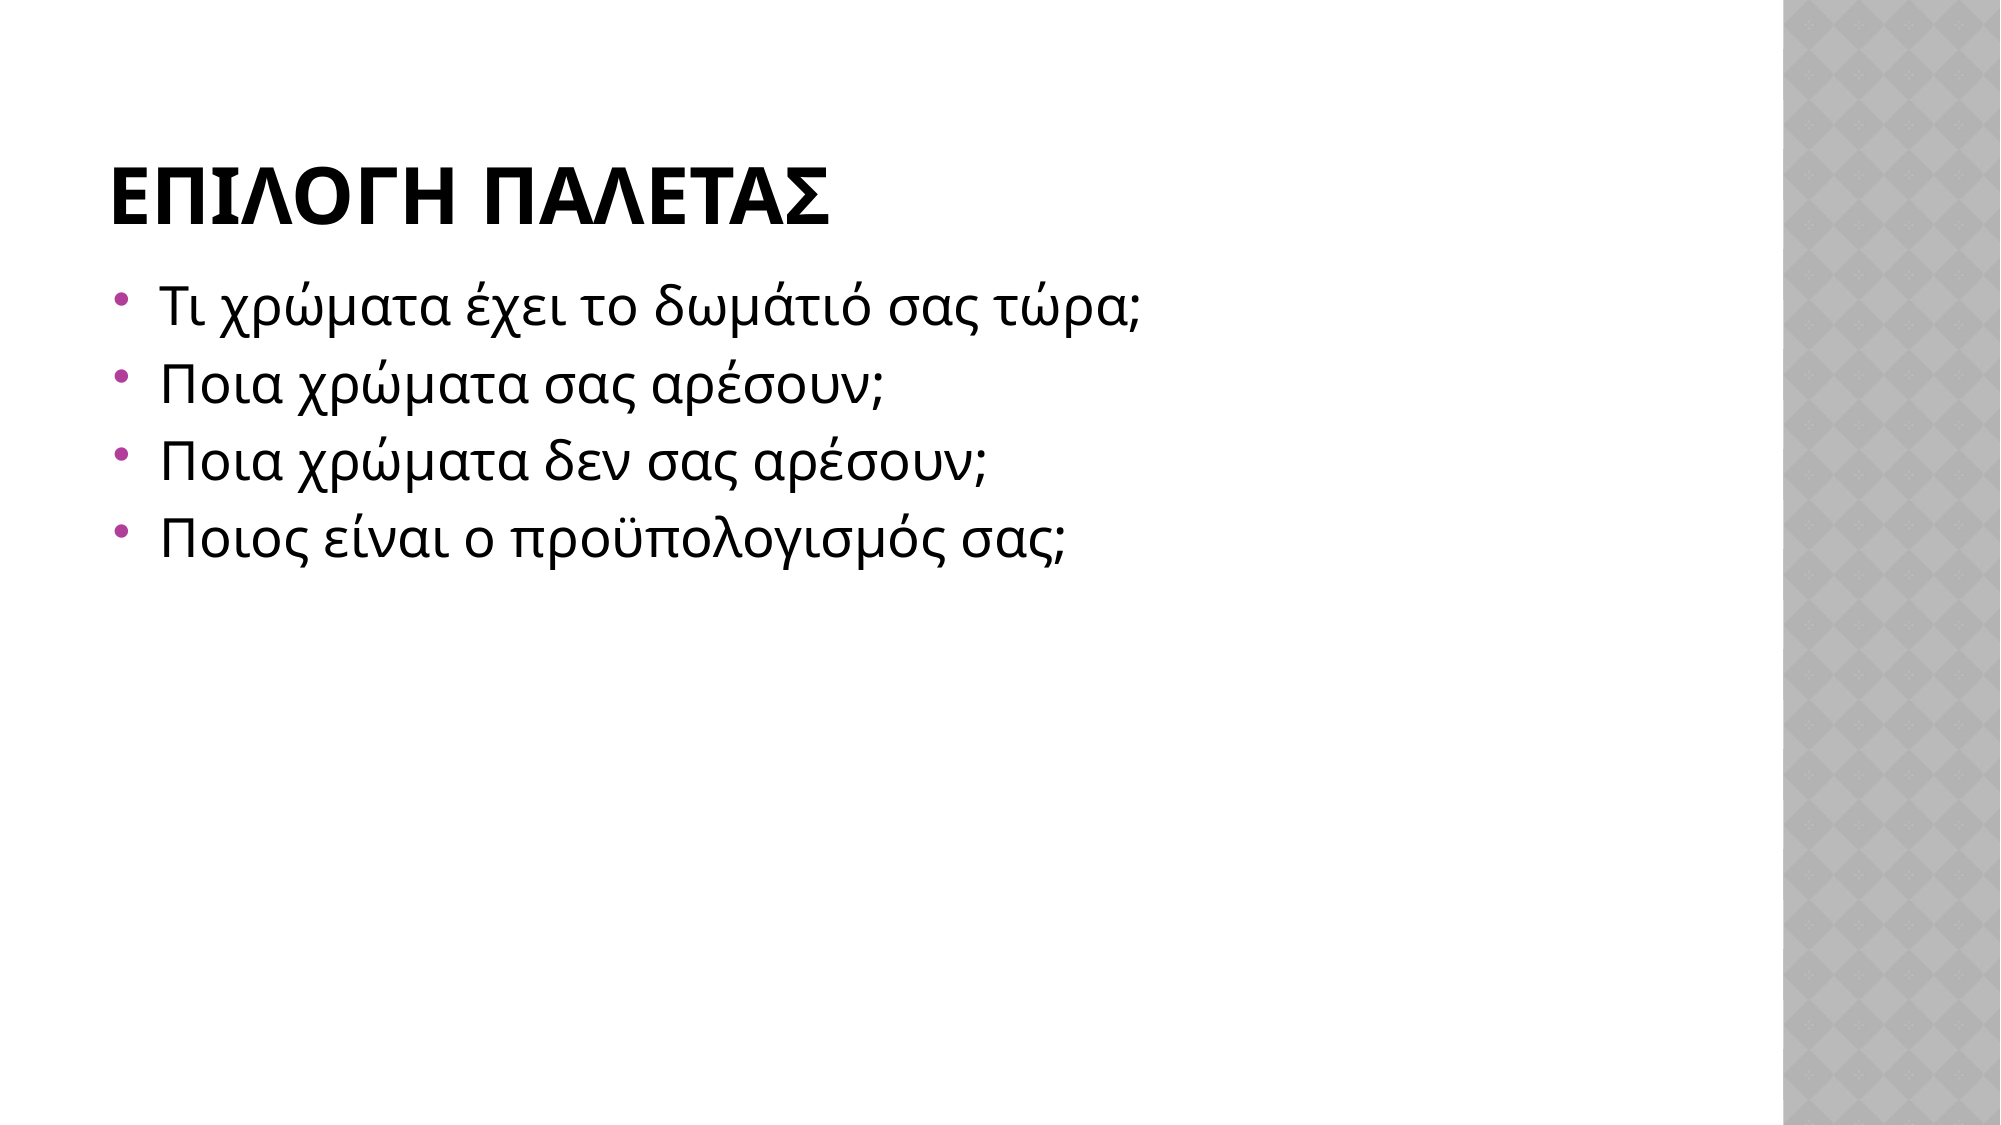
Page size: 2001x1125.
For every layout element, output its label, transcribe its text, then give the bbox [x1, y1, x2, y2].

title ΕΠΙΛΟΓΗ ΠΑΛΕΤΑΣ [99, 52, 1684, 240]
list Τι χρώματα έχει το δωμάτιό σας τώρα; Ποια χρώματα σας αρέσουν; Ποια χρώματα δεν σας αρέσουν; Ποιος είναι ο προϋπολογισμός σας; [99, 264, 1684, 1059]
